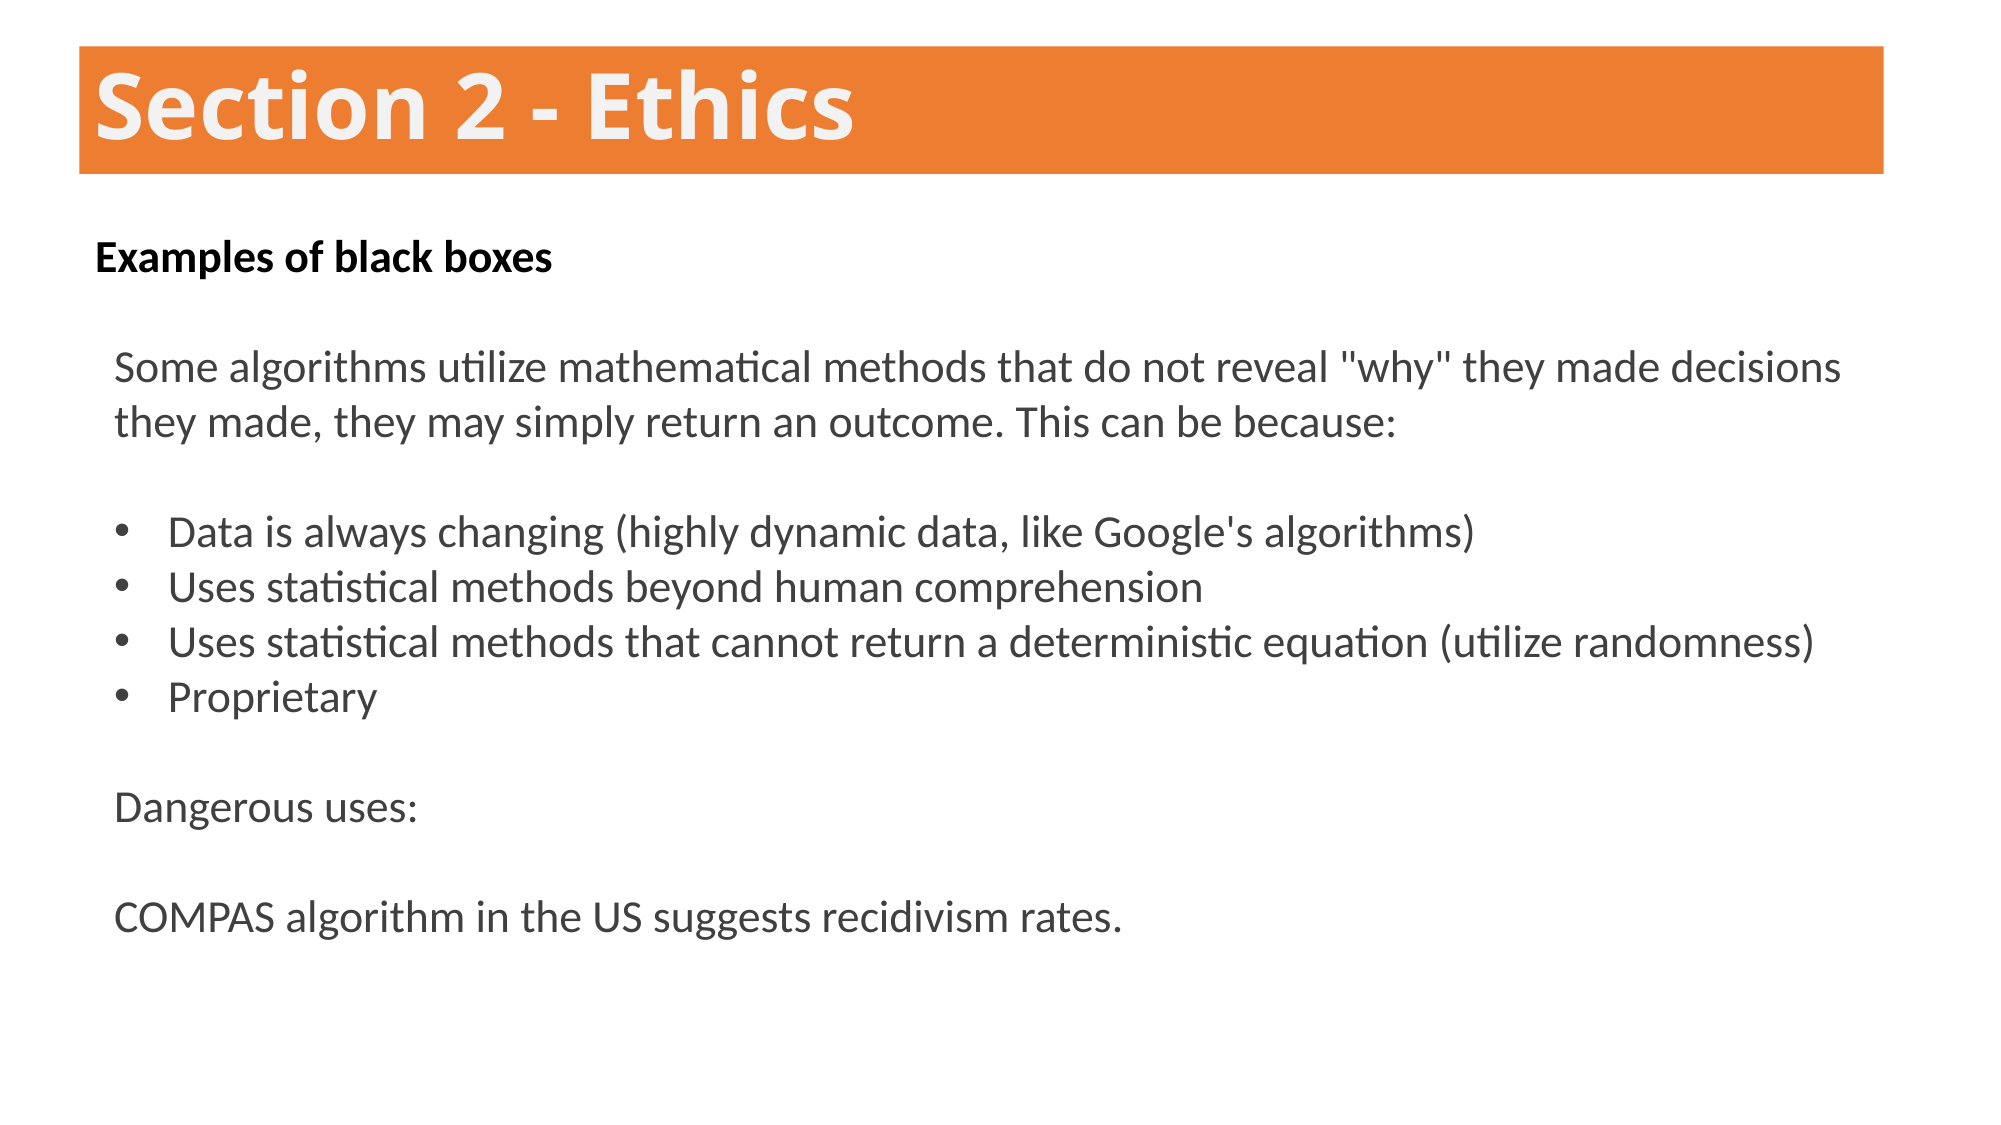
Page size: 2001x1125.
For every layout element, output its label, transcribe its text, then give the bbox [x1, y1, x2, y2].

text_box Section 2 - Ethics [79, 46, 1884, 174]
text_box Some algorithms utilize mathematical methods that do not reveal "why" they made decisions they made, they may simply return an outcome. This can be because: Data is always changing (highly dynamic data, like Google's algorithms) Uses statistical methods beyond human comprehension Uses statistical methods that cannot return a deterministic equation (utilize randomness) Proprietary Dangerous uses: COMPAS algorithm in the US suggests recidivism rates. [99, 329, 1866, 435]
text_box Examples of black boxes [80, 218, 866, 289]
